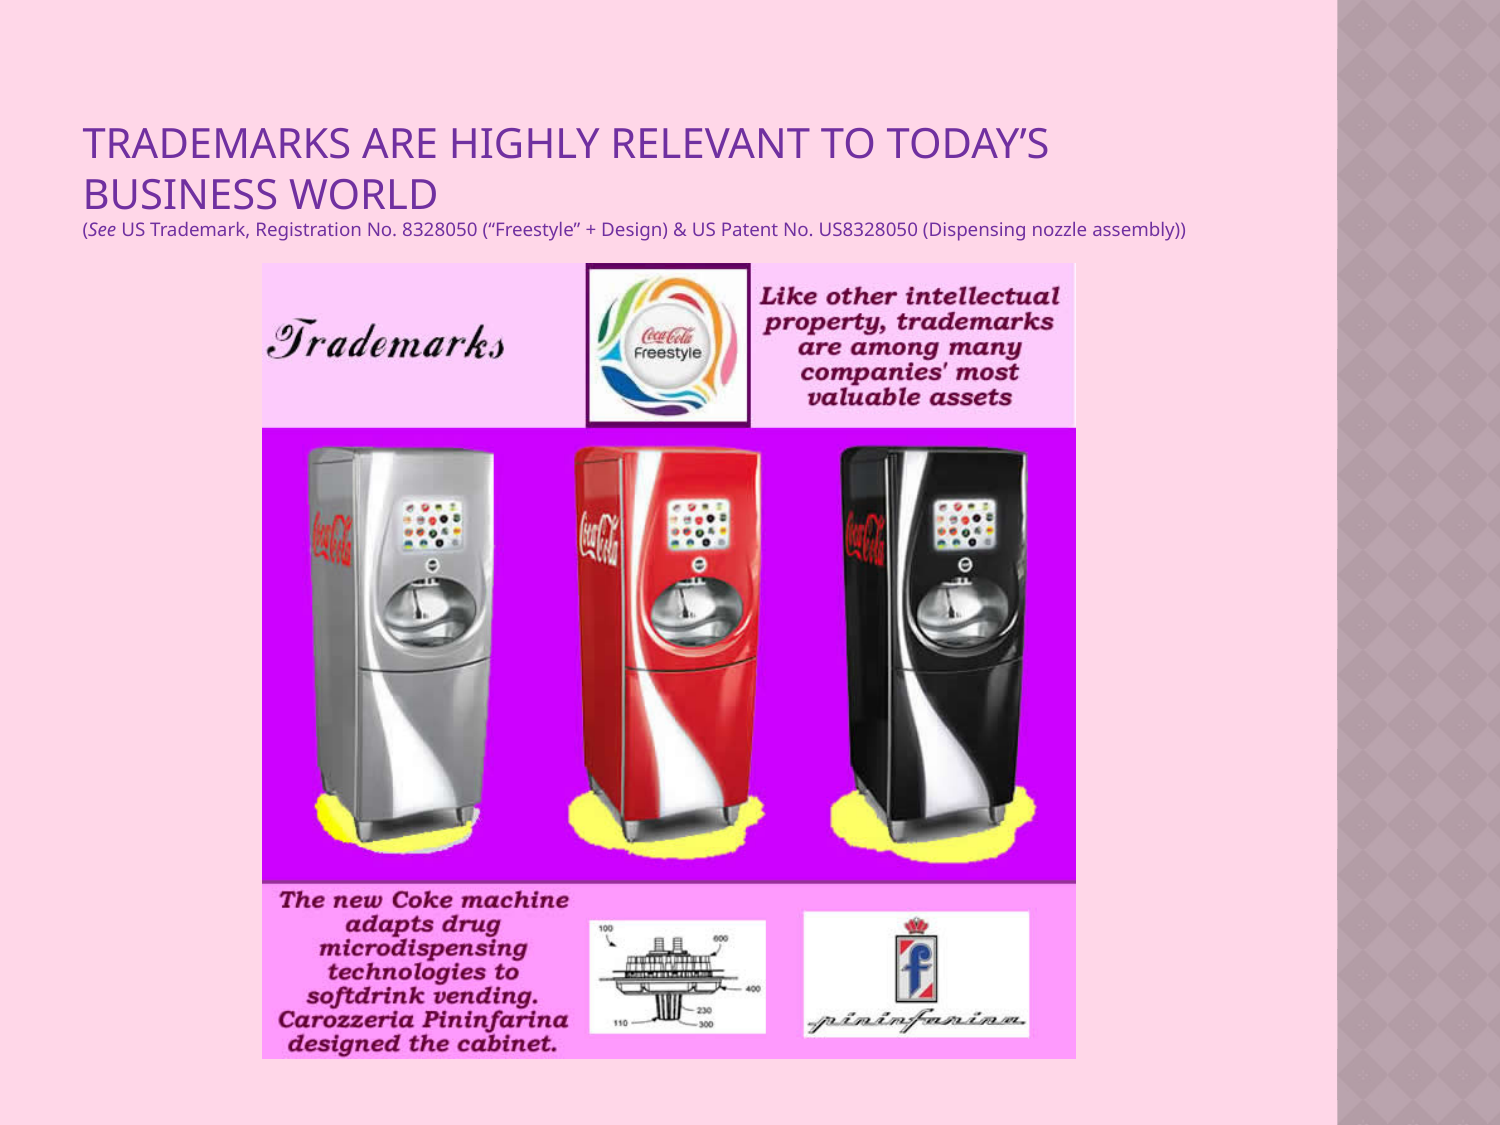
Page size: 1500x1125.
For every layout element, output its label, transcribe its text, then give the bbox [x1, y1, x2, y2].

title Trademarks are highly relevant to today’s business world (See US Trademark, Registration No. 8328050 (“Freestyle” + Design) & US Patent No. US8328050 (Dispensing nozzle assembly)) [75, 52, 1263, 240]
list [261, 263, 1076, 1060]
